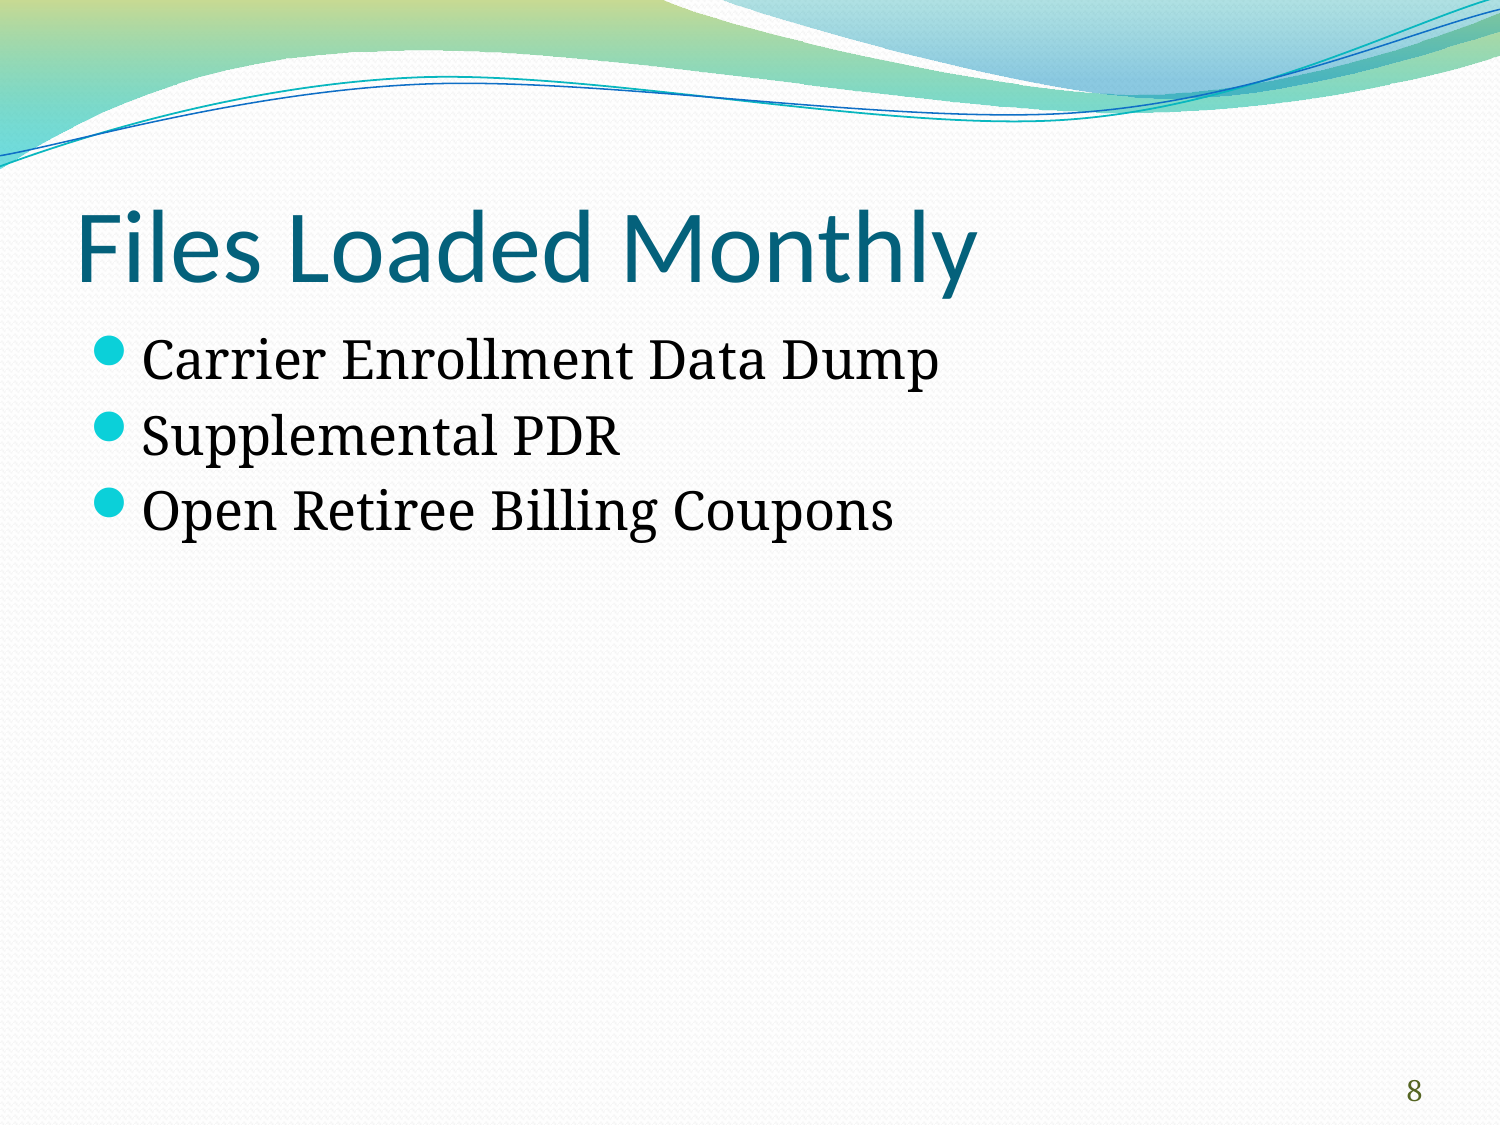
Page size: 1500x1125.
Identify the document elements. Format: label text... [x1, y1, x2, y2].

slide_number 8 [1312, 1065, 1438, 1125]
title Files Loaded Monthly [75, 115, 1425, 303]
list Carrier Enrollment Data Dump Supplemental PDR Open Retiree Billing Coupons [75, 317, 1425, 1025]
